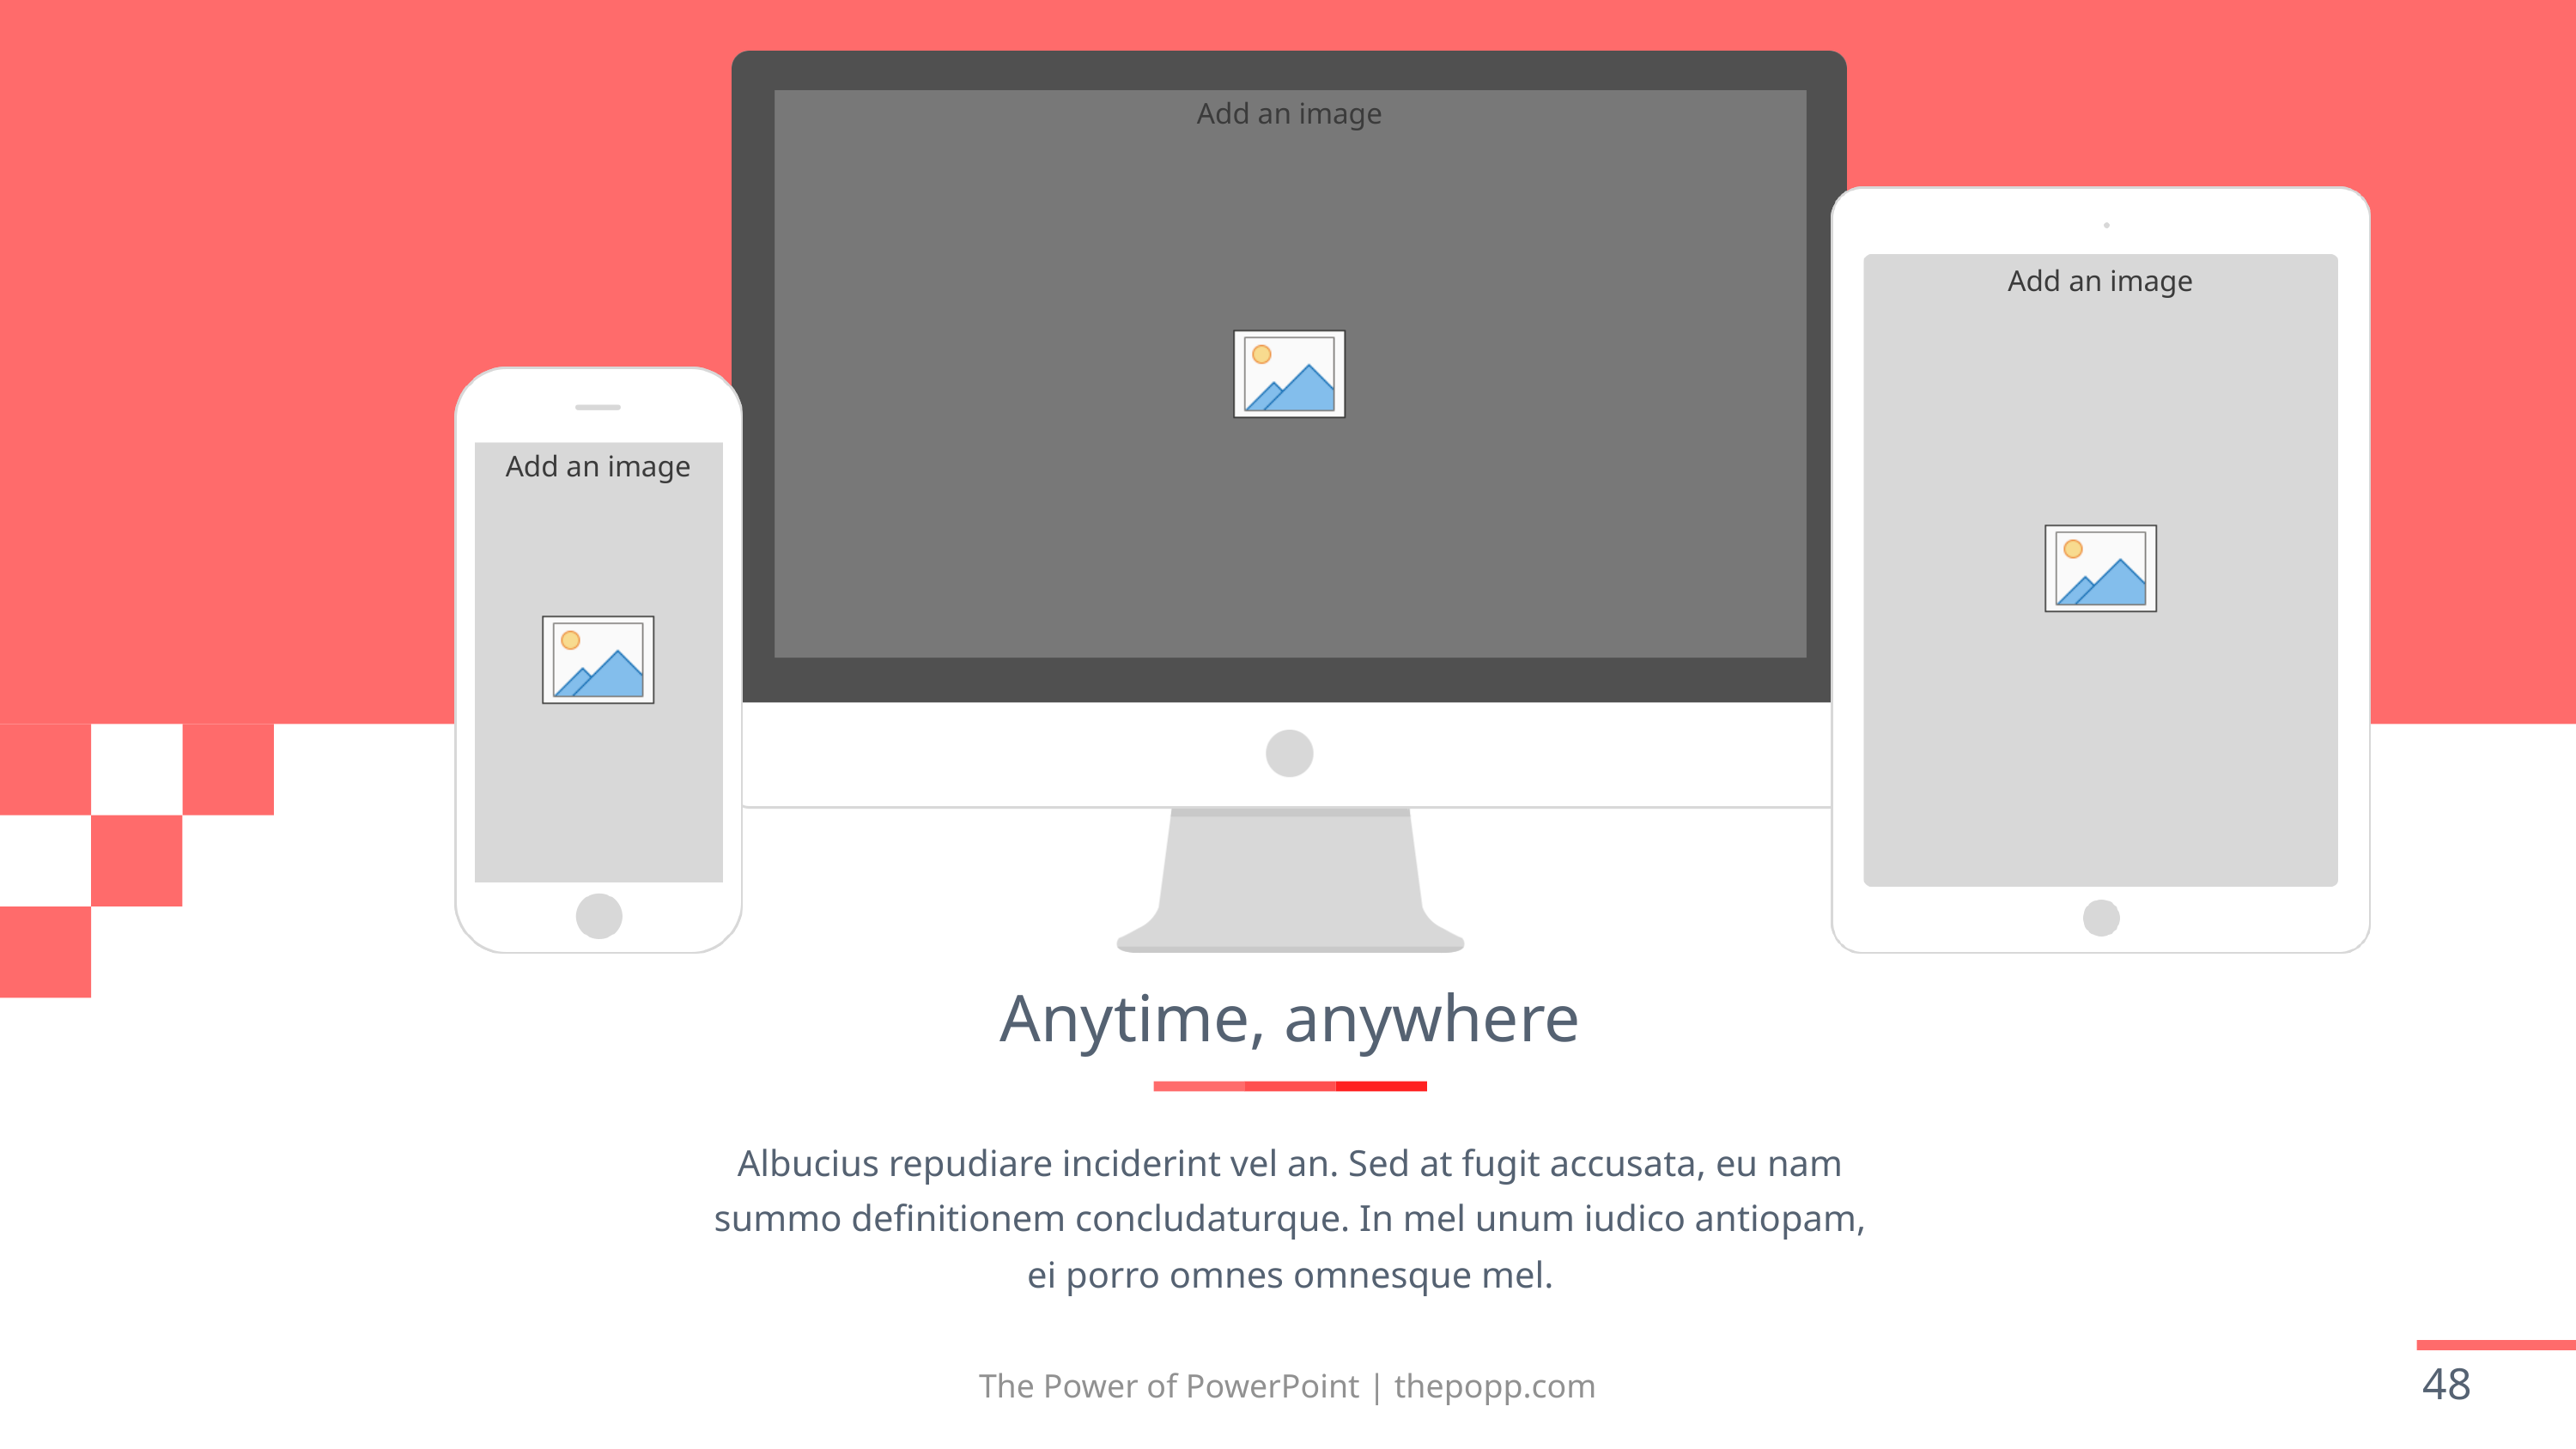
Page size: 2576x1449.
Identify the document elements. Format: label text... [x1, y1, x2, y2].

footer The Power of PowerPoint | thepopp.com [853, 1349, 1723, 1427]
slide_number 48 [2409, 1351, 2576, 1421]
list Albucius repudiare inciderint vel an. Sed at fugit accusata, eu nam summo definitionem concludaturque. In mel unum iudico antiopam, ei porro omnes omnesque mel. [688, 1120, 1893, 1322]
list Anytime, anywhere [688, 962, 1893, 1069]
picture [454, 51, 2371, 954]
